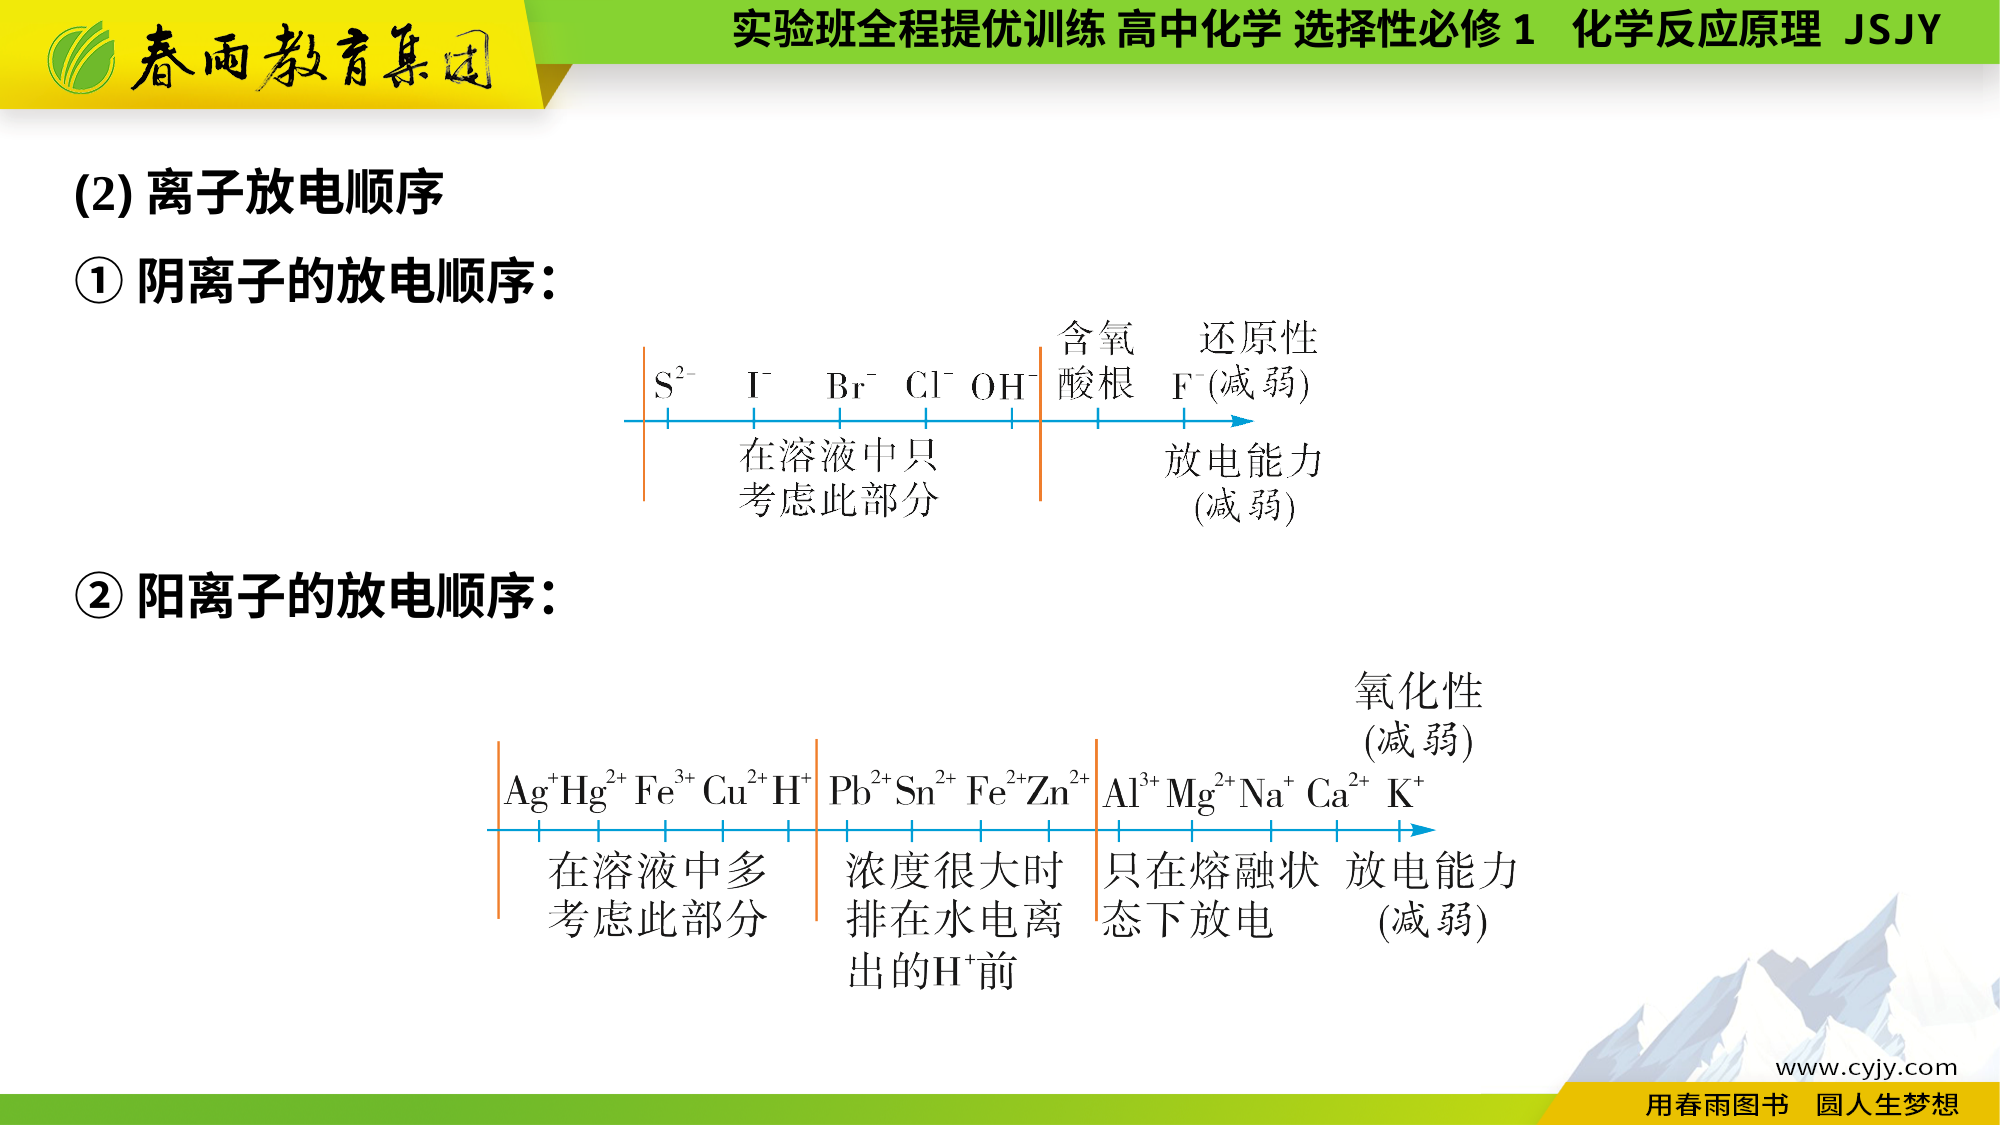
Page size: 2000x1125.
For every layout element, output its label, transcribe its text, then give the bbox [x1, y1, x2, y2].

picture [0, 0, 2000, 1125]
list (2)离子放电顺序 ①阴离子的放电顺序： ②阳离子的放电顺序： [59, 122, 1944, 638]
